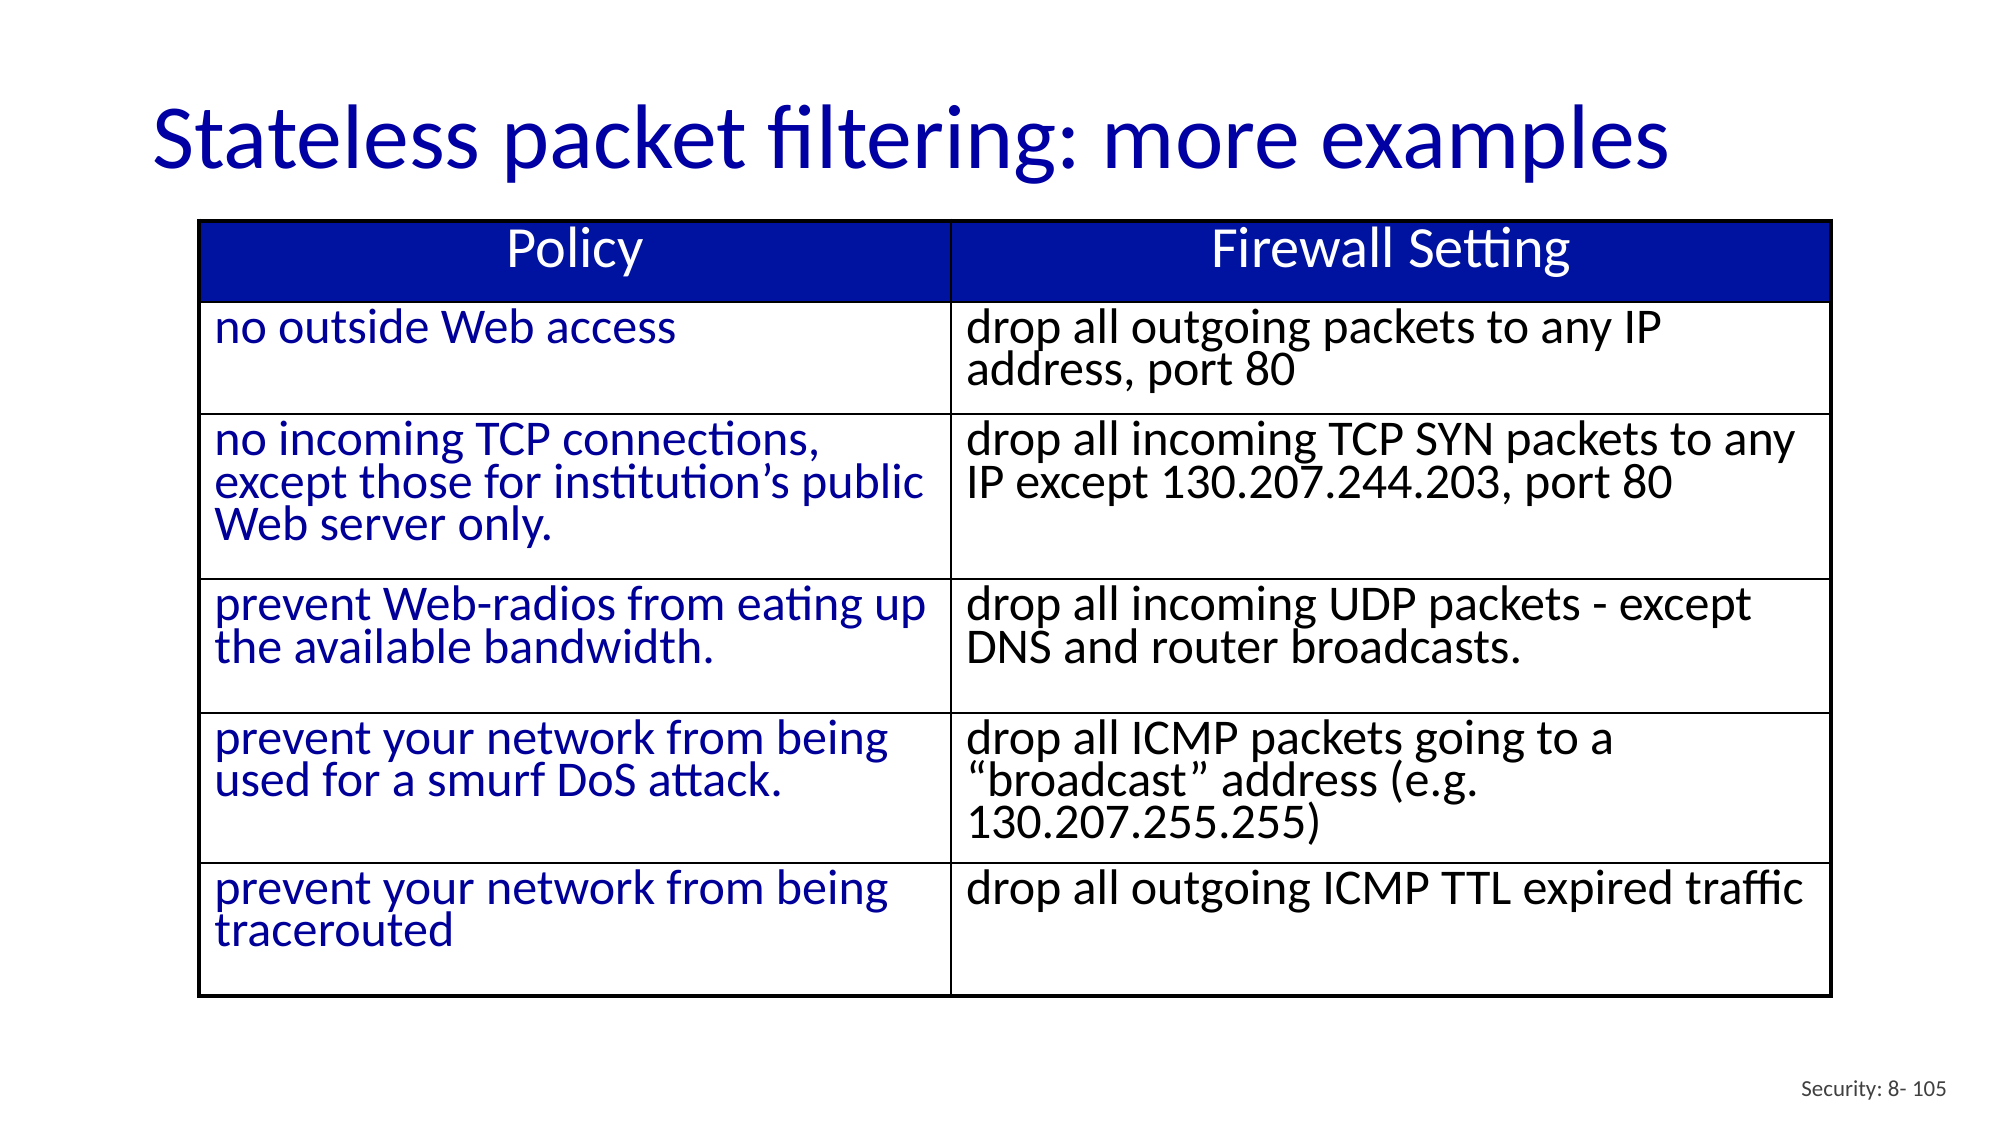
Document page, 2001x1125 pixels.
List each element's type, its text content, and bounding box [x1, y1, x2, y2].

text_box Stateless packet filtering: more examples [137, 65, 1863, 213]
table_cell prevent your network from being used for a smurf DoS attack. [201, 714, 950, 862]
table_cell prevent Web-radios from eating up the available bandwidth. [201, 580, 950, 712]
table_cell drop all outgoing packets to any IP address, port 80 [952, 303, 1829, 413]
table_cell drop all outgoing ICMP TTL expired traffic [952, 864, 1829, 994]
table_cell drop all incoming UDP packets - except DNS and router broadcasts. [952, 580, 1829, 712]
table_header Firewall Setting [952, 223, 1829, 301]
table_cell no incoming TCP connections, except those for institution’s public Web server only. [201, 415, 950, 578]
table_cell drop all ICMP packets going to a “broadcast” address (e.g. 130.207.255.255) [952, 714, 1829, 862]
table_cell drop all incoming TCP SYN packets to any IP except 130.207.244.203, port 80 [952, 415, 1829, 578]
table_cell prevent your network from being tracerouted [201, 864, 950, 994]
slide_number Security: 8- 105 [1512, 1056, 1963, 1117]
table_cell no outside Web access [201, 303, 950, 413]
table_header Policy [201, 223, 950, 301]
